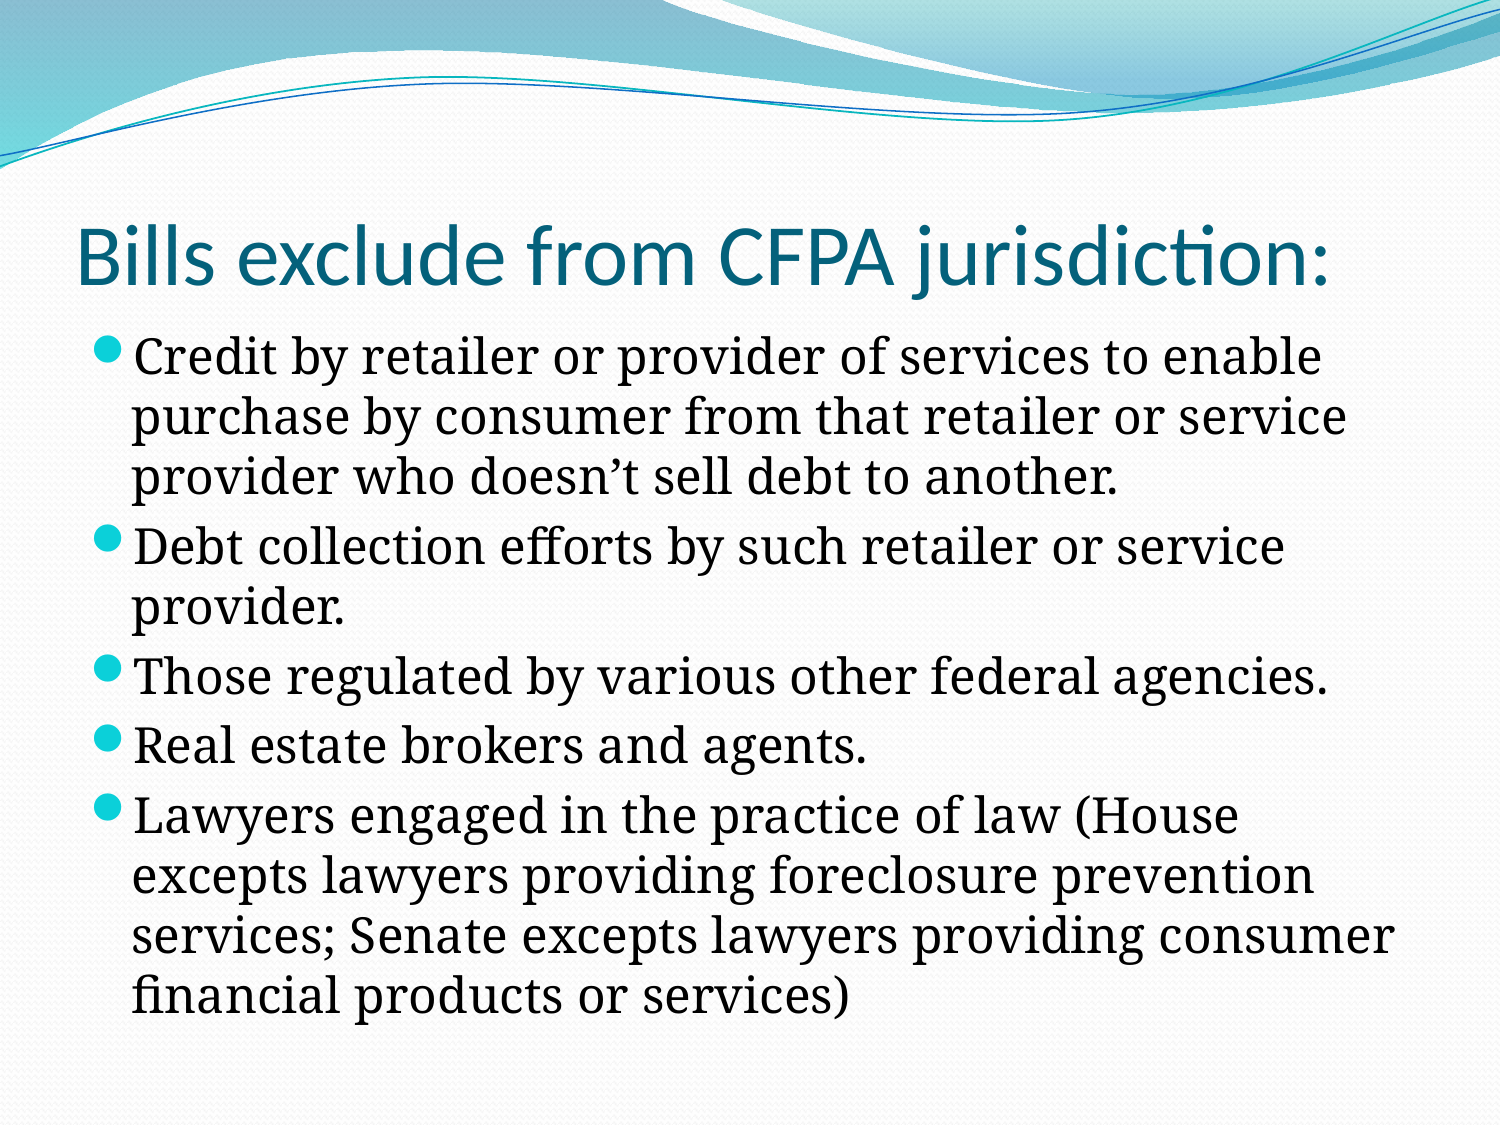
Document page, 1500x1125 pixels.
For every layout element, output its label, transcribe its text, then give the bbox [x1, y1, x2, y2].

title Bills exclude from CFPA jurisdiction: [74, 115, 1426, 304]
list Credit by retailer or provider of services to enable purchase by consumer from that retailer or service provider who doesn’t sell debt to another. Debt collection efforts by such retailer or service provider. Those regulated by various other federal agencies. Real estate brokers and agents. Lawyers engaged in the practice of law (House excepts lawyers providing foreclosure prevention services; Senate excepts lawyers providing consumer financial products or services) [74, 317, 1426, 1038]
